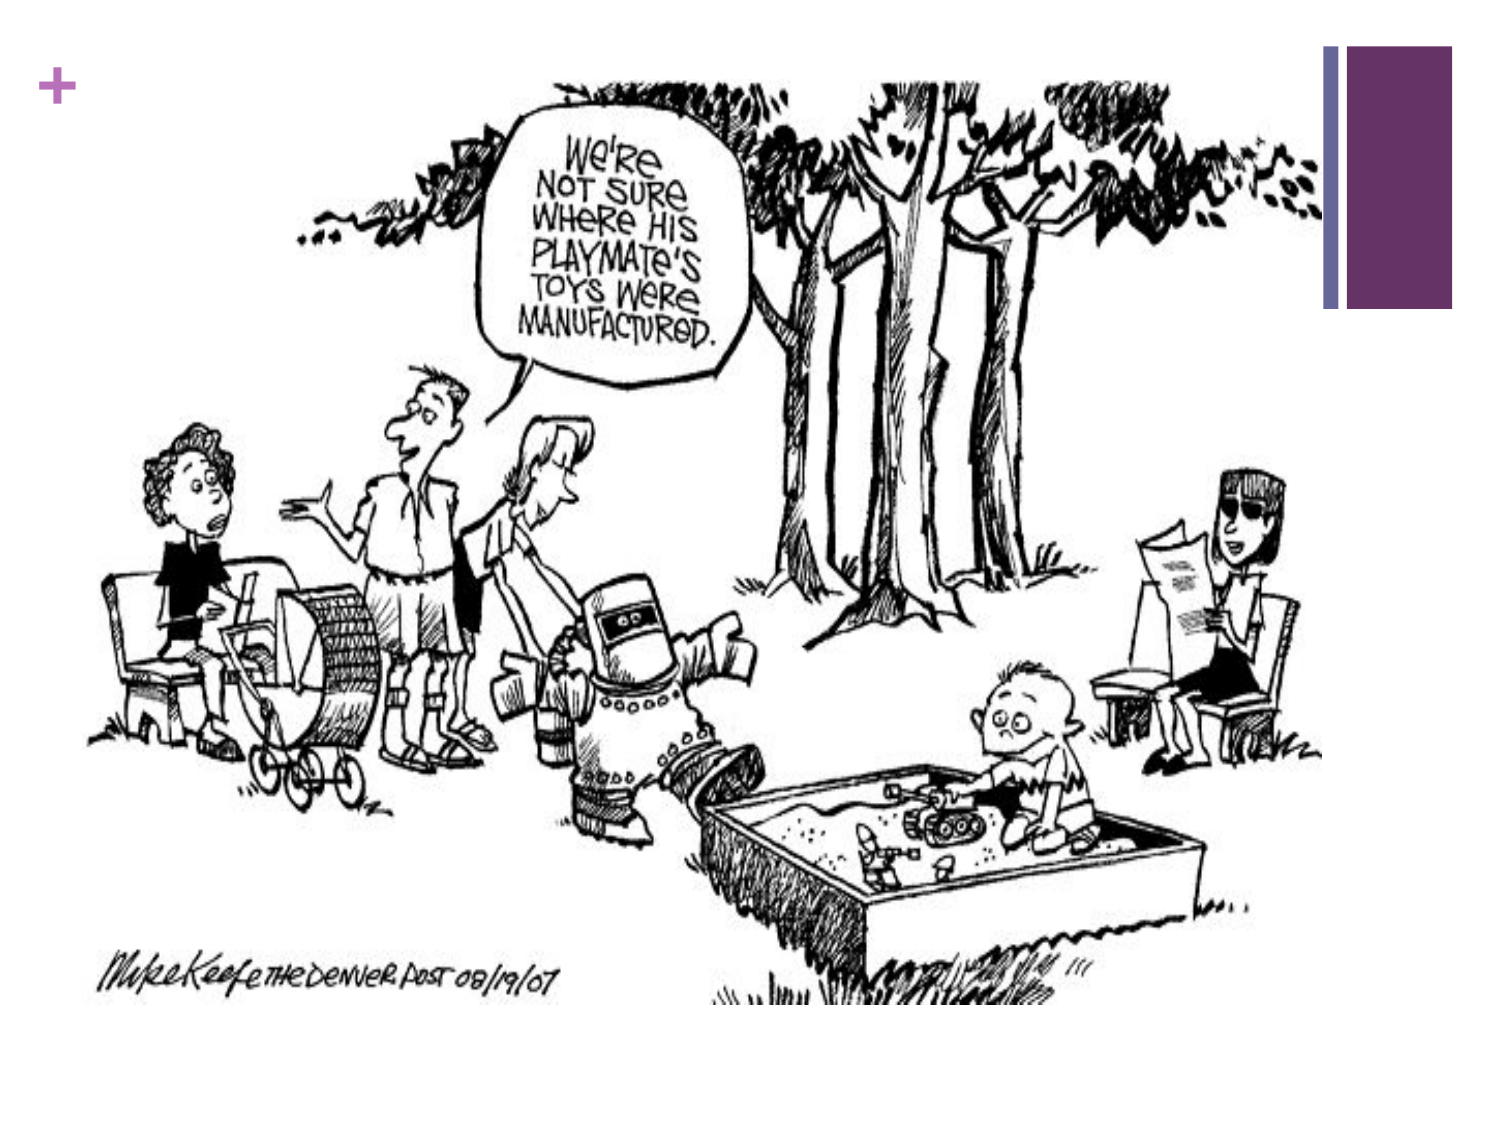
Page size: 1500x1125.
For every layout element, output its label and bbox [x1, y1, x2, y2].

picture [81, 78, 1322, 1006]
